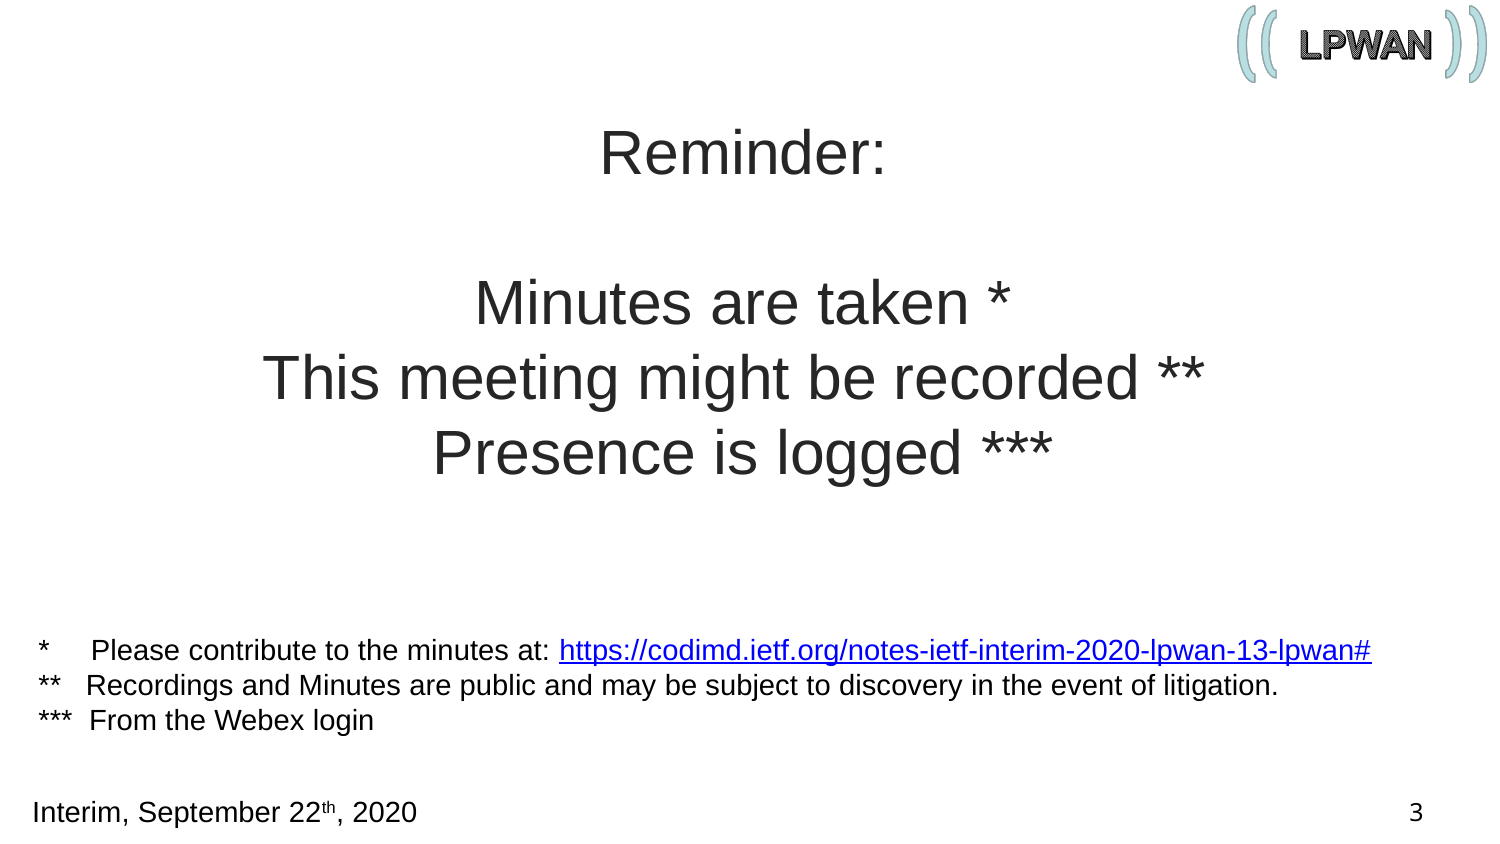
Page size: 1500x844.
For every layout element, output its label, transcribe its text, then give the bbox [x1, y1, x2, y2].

text_box Reminder: Minutes are taken * This meeting might be recorded ** Presence is logged *** [223, 65, 1264, 535]
text_box * Please contribute to the minutes at: https://codimd.ietf.org/notes-ietf-interim-2020-lpwan-13-lpwan# ** Recordings and Minutes are public and may be subject to discovery in the event of litigation. *** From the Webex login [27, 625, 1477, 742]
picture [1237, 5, 1487, 83]
slide_number 3 [1358, 791, 1439, 837]
